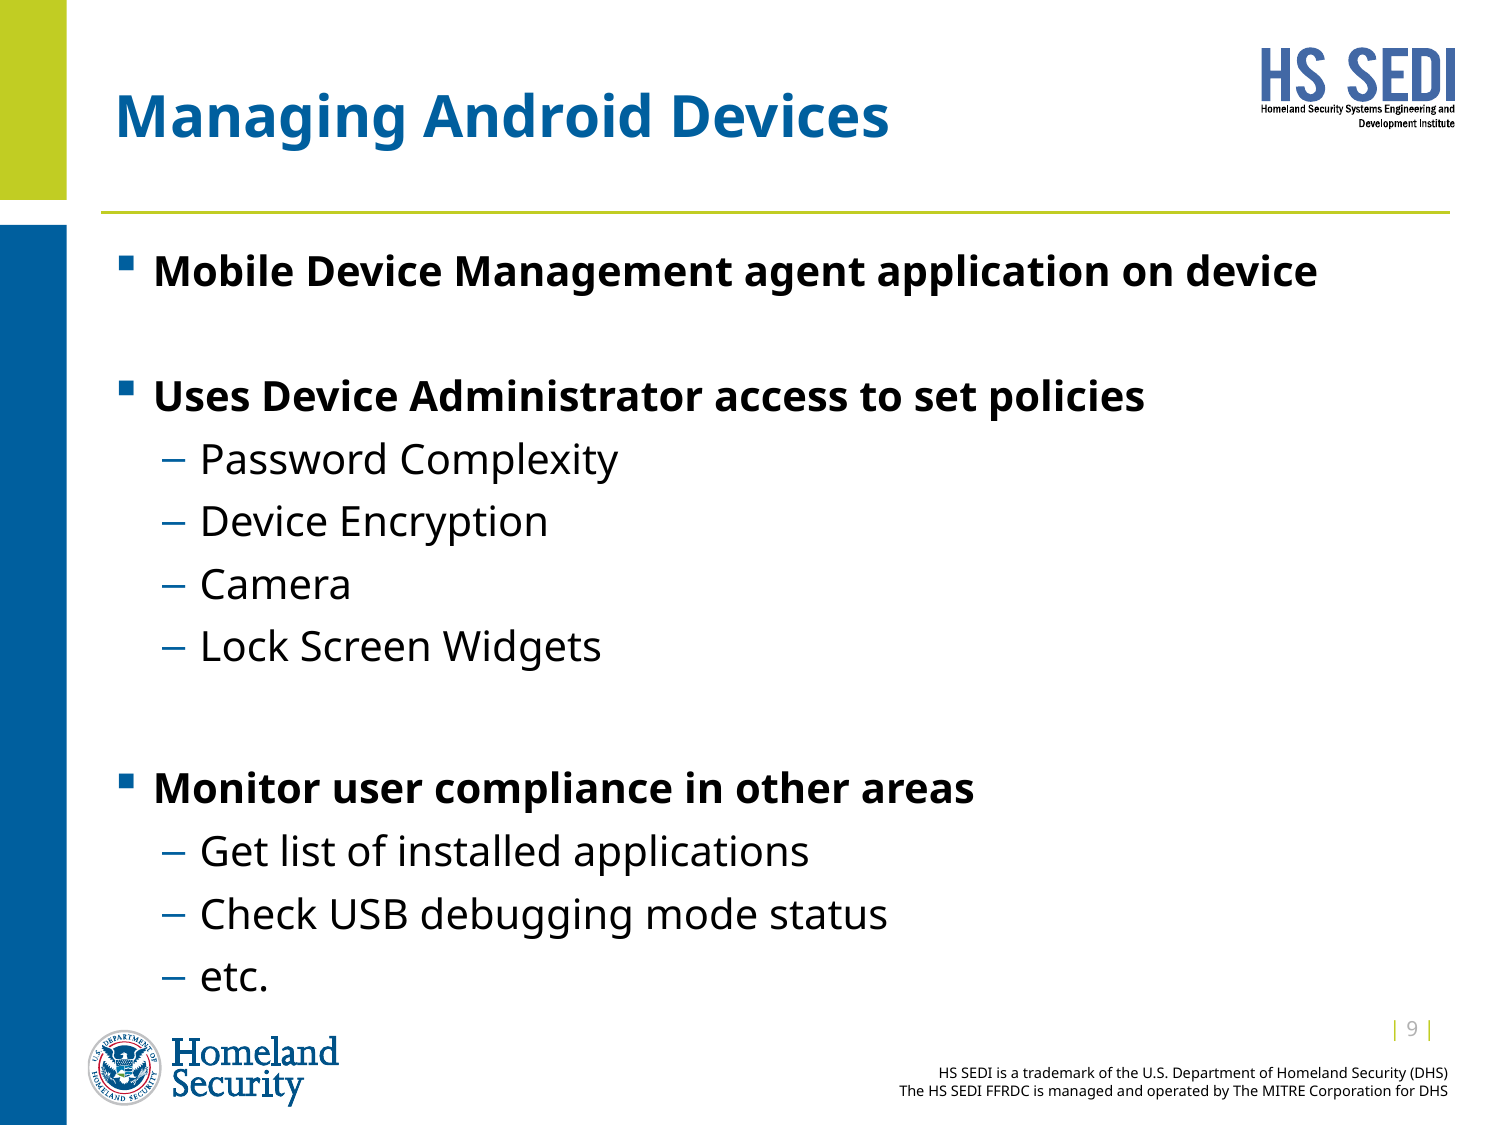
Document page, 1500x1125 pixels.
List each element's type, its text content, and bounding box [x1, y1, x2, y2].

list Mobile Device Management agent application on device Uses Device Administrator access to set policies Password Complexity Device Encryption Camera Lock Screen Widgets Monitor user compliance in other areas Get list of installed applications Check USB debugging mode status etc. [99, 237, 1450, 1005]
slide_number | 8 | [1368, 1021, 1450, 1052]
title Managing Android Devices [99, 45, 1248, 188]
